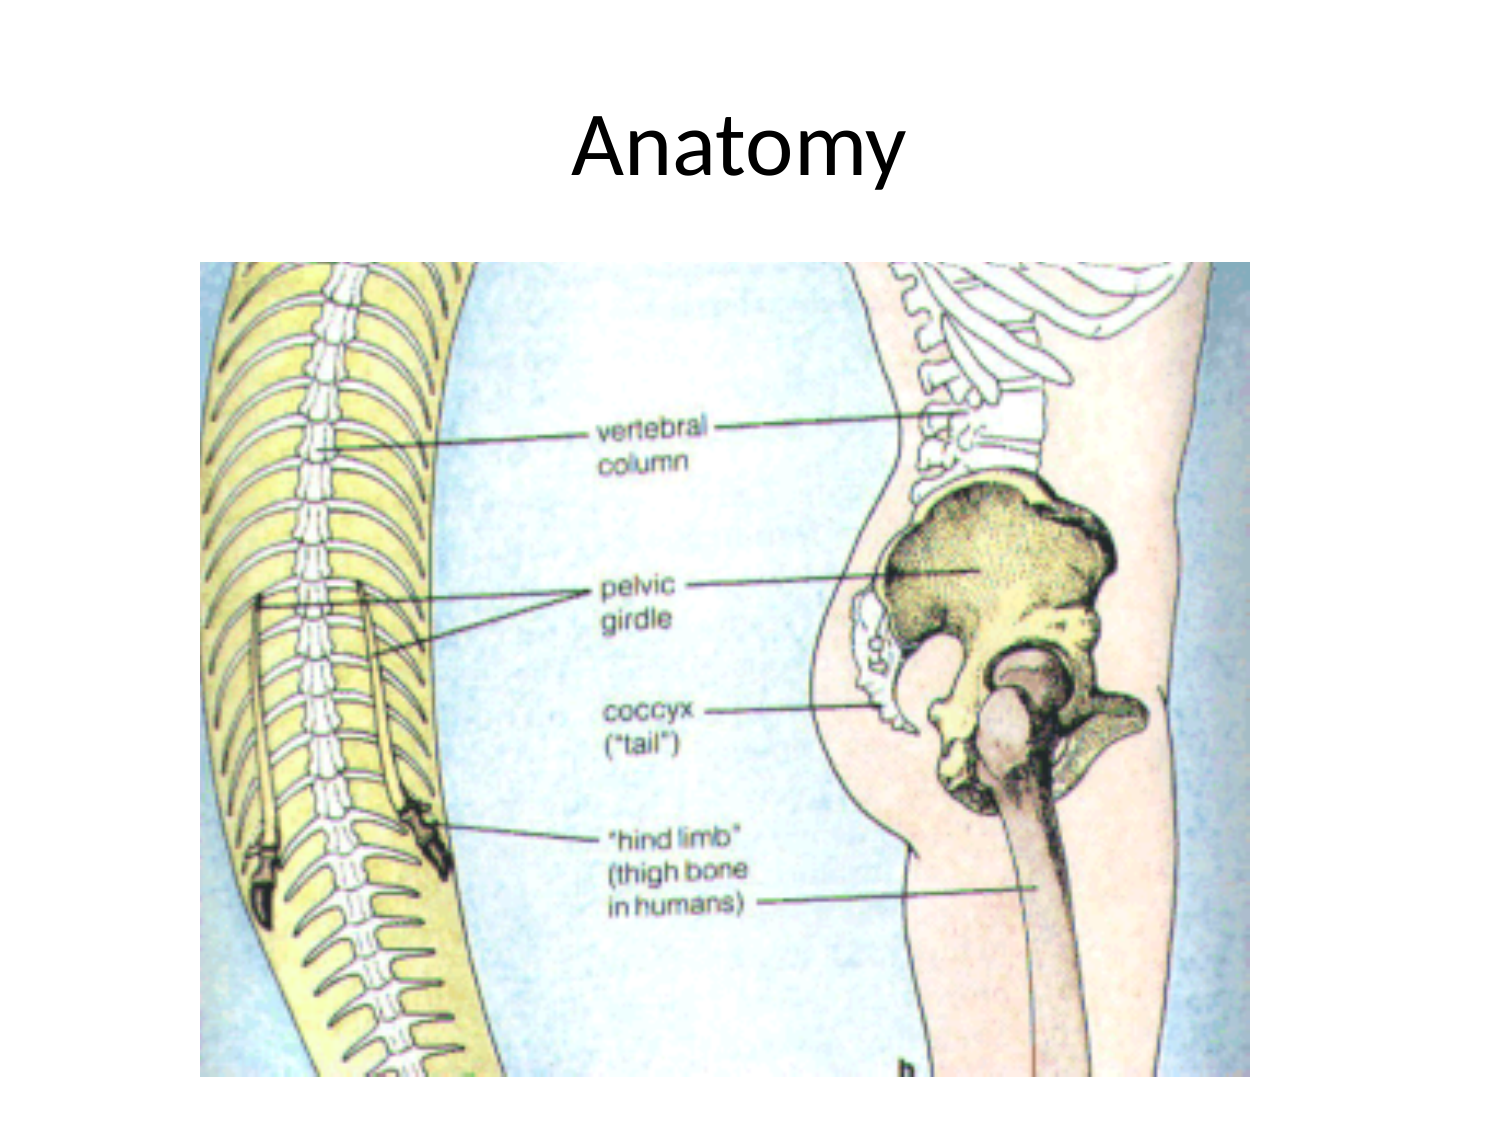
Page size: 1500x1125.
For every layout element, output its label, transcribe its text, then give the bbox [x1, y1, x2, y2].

picture [199, 262, 1251, 1077]
title Anatomy [75, 45, 1425, 233]
